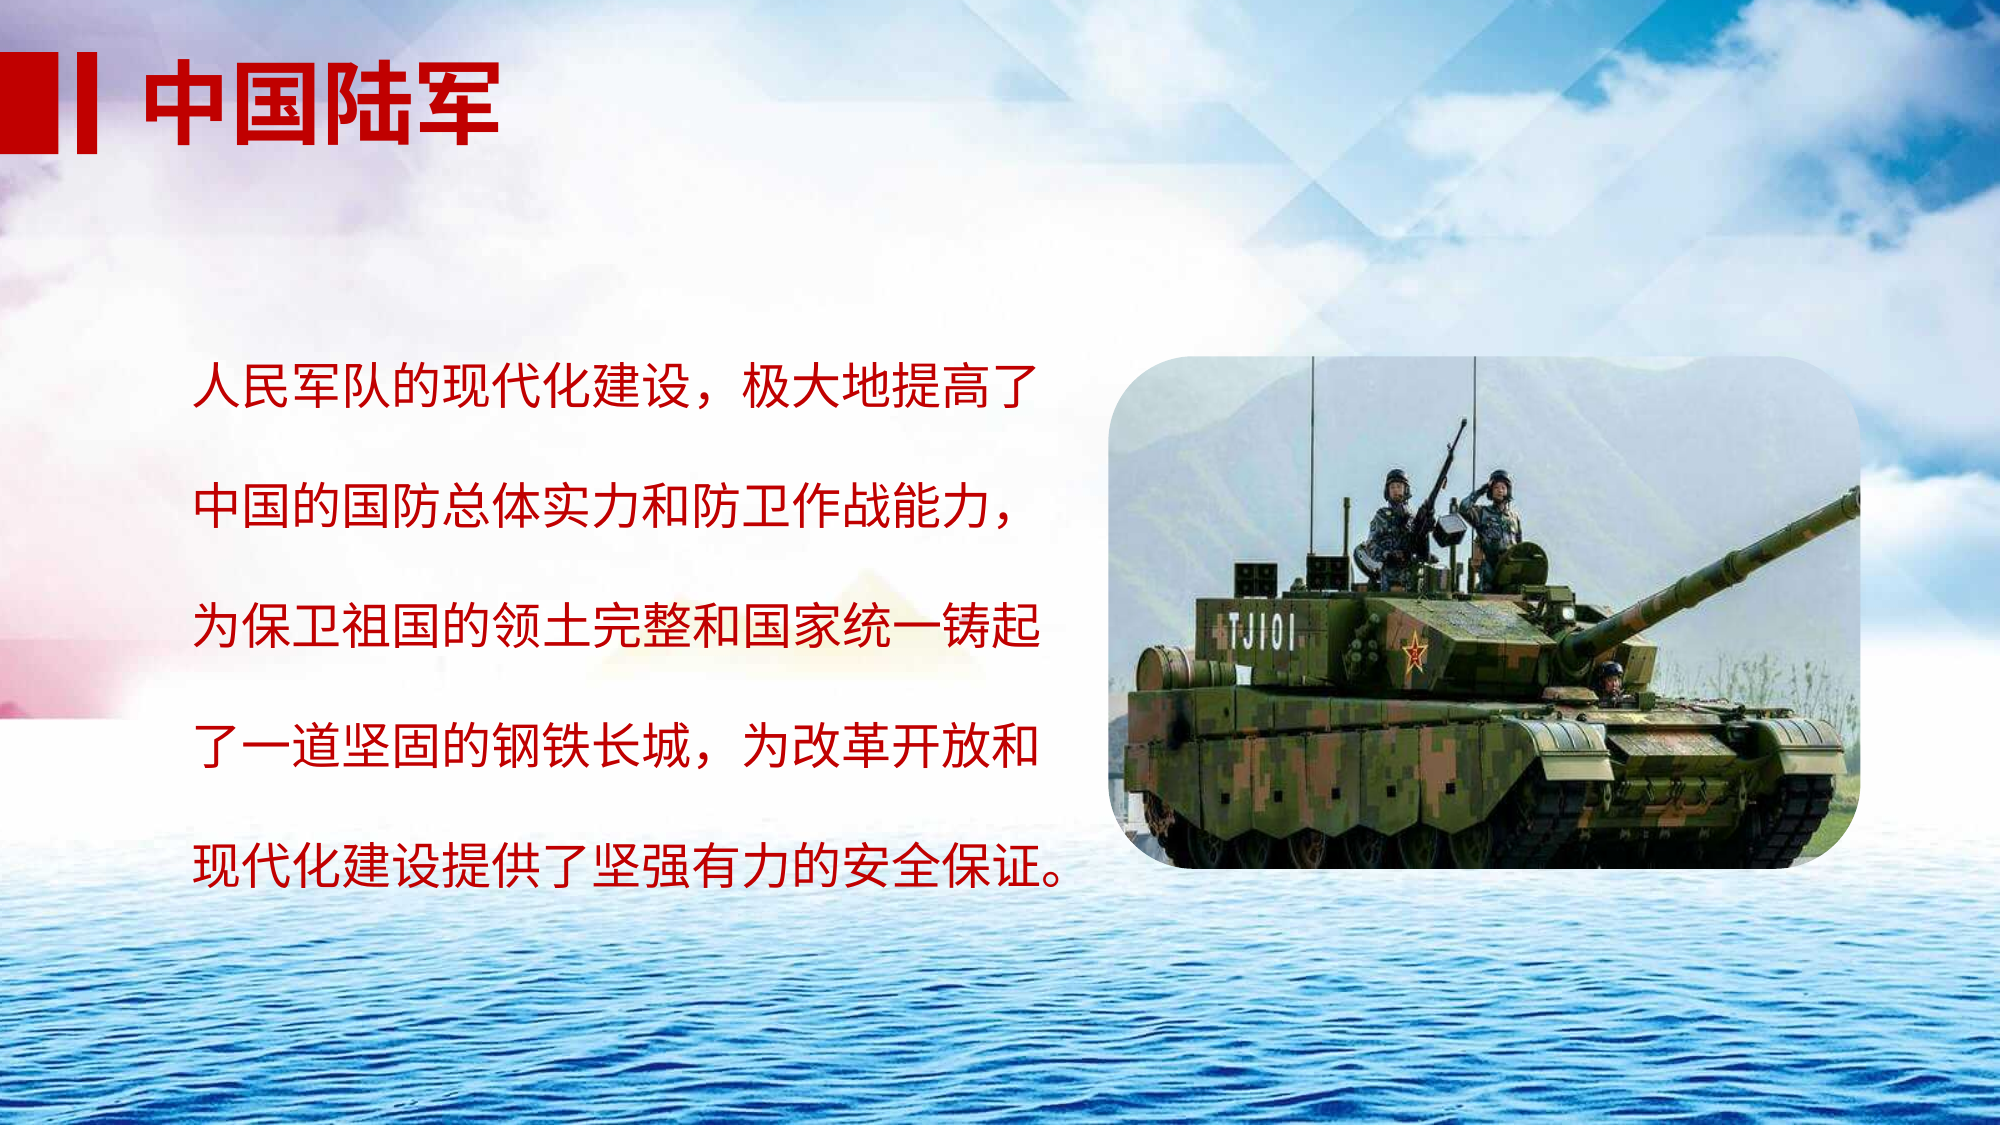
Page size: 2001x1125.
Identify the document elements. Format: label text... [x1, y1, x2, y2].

text_box 人民军队的现代化建设，极大地提高了中国的国防总体实力和防卫作战能力，为保卫祖国的领土完整和国家统一铸起了一道坚固的钢铁长城，为改革开放和现代化建设提供了坚强有力的安全保证。 [177, 286, 1088, 902]
text_box [74, 49, 100, 157]
picture [0, 0, 2000, 1125]
text_box [0, 49, 61, 157]
text_box 中国陆军 [123, 51, 977, 240]
